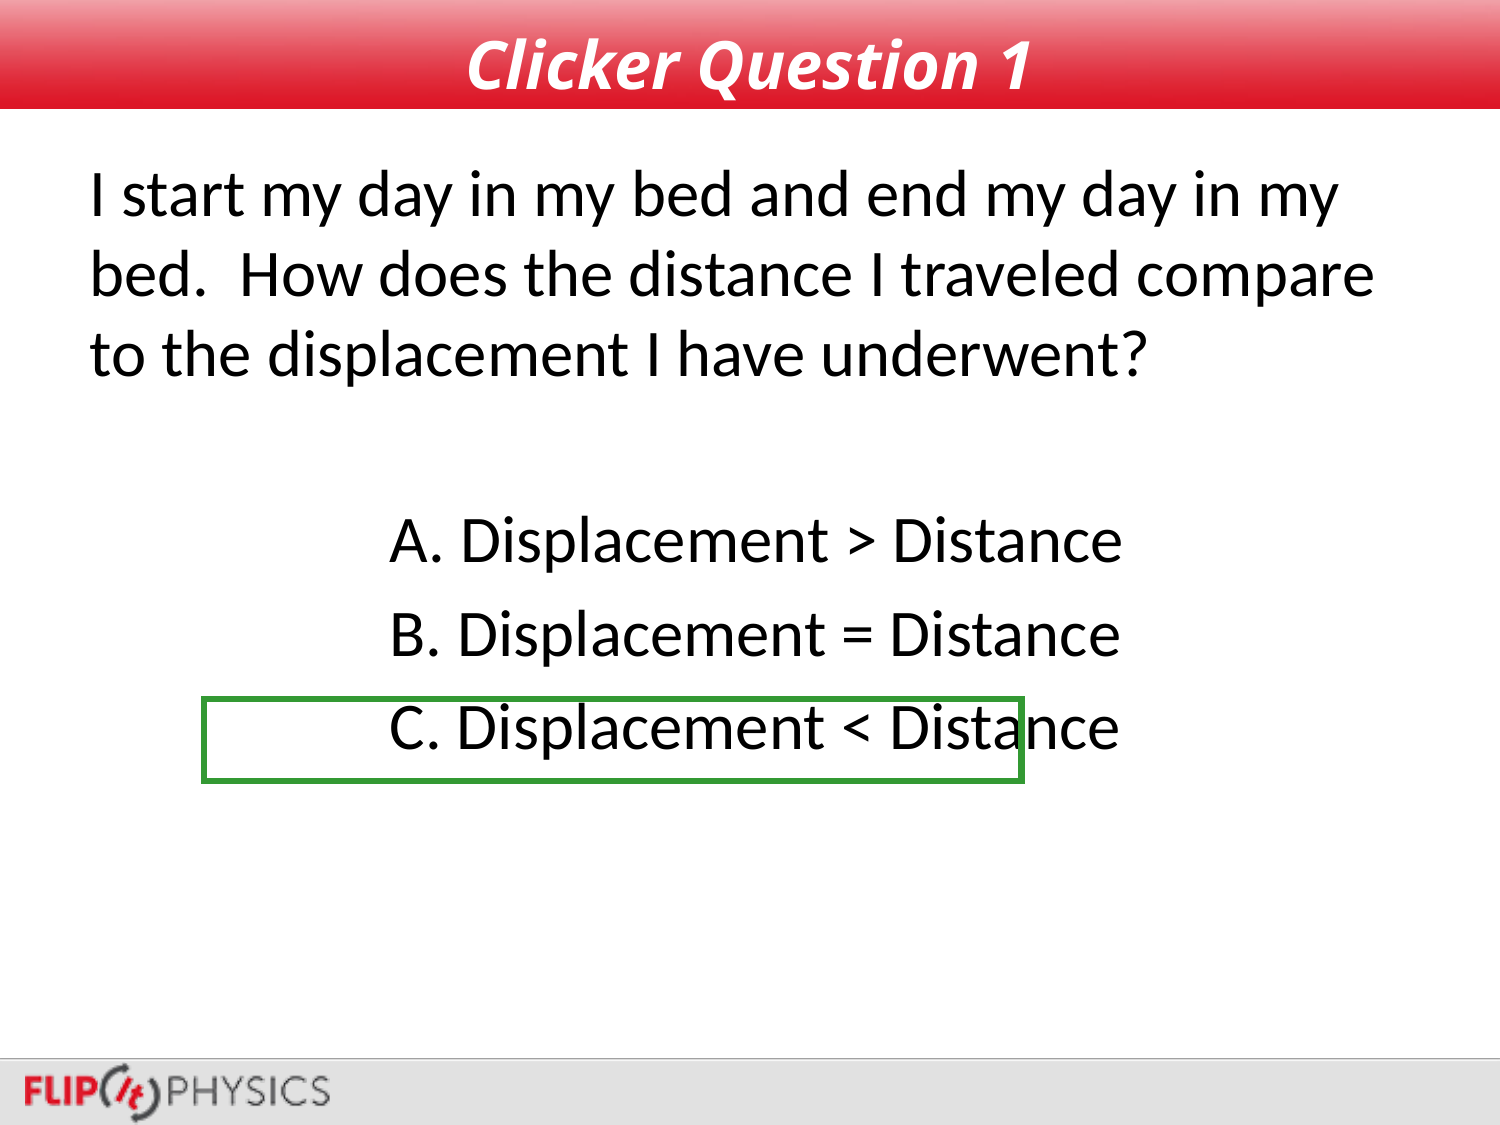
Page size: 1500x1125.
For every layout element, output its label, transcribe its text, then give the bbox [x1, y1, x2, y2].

picture [0, 0, 1500, 109]
picture [0, 1058, 1500, 1125]
text_box [203, 699, 1022, 782]
title Clicker Question 1 [75, 15, 1425, 91]
list I start my day in my bed and end my day in my bed. How does the distance I traveled compare to the displacement I have underwent? A. Displacement > Distance B. Displacement = Distance C. Displacement < Distance [75, 142, 1425, 1020]
